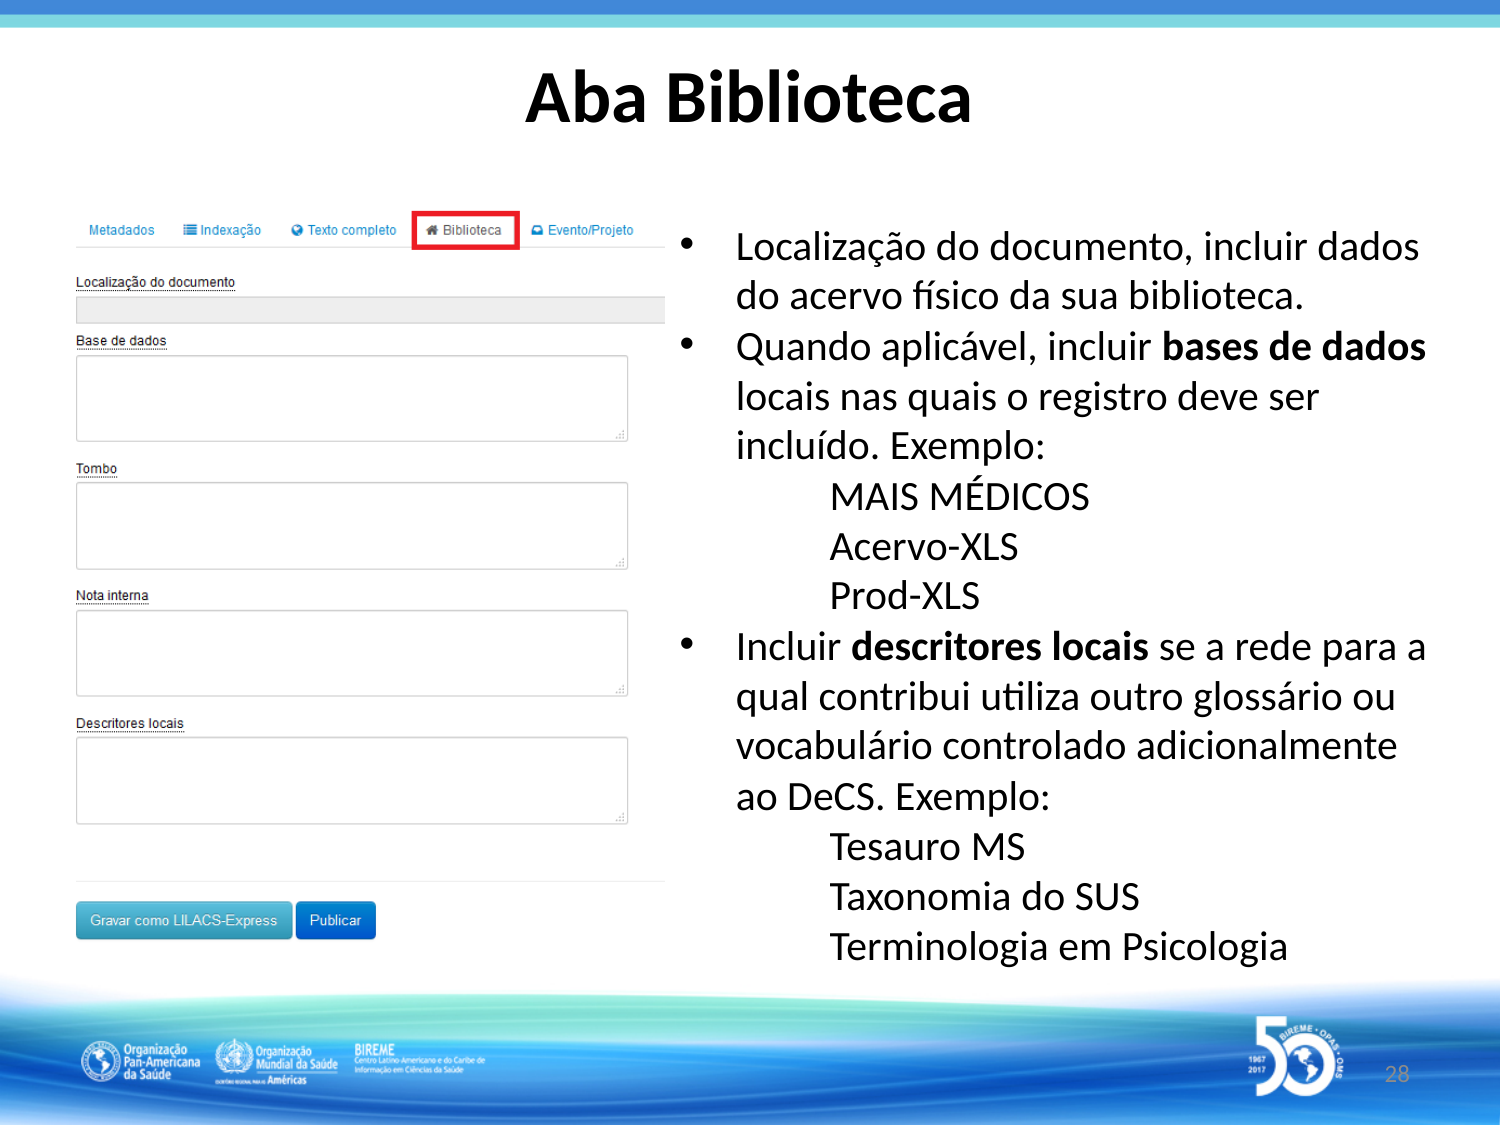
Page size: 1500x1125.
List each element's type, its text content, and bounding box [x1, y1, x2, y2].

picture [0, 0, 1500, 1125]
title Aba Biblioteca [75, 30, 1425, 155]
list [74, 199, 665, 947]
slide_number 28 [1074, 1042, 1425, 1103]
text_box Localização do documento, incluir dados do acervo físico da sua biblioteca. Quando aplicável, incluir bases de dados locais nas quais o registro deve ser incluído. Exemplo: MAIS MÉDICOS Acervo-XLS Prod-XLS Incluir descritores locais se a rede para a qual contribui utiliza outro glossário ou vocabulário controlado adicionalmente ao DeCS. Exemplo: Tesauro MS Taxonomia do SUS Terminologia em Psicologia [664, 210, 1464, 976]
